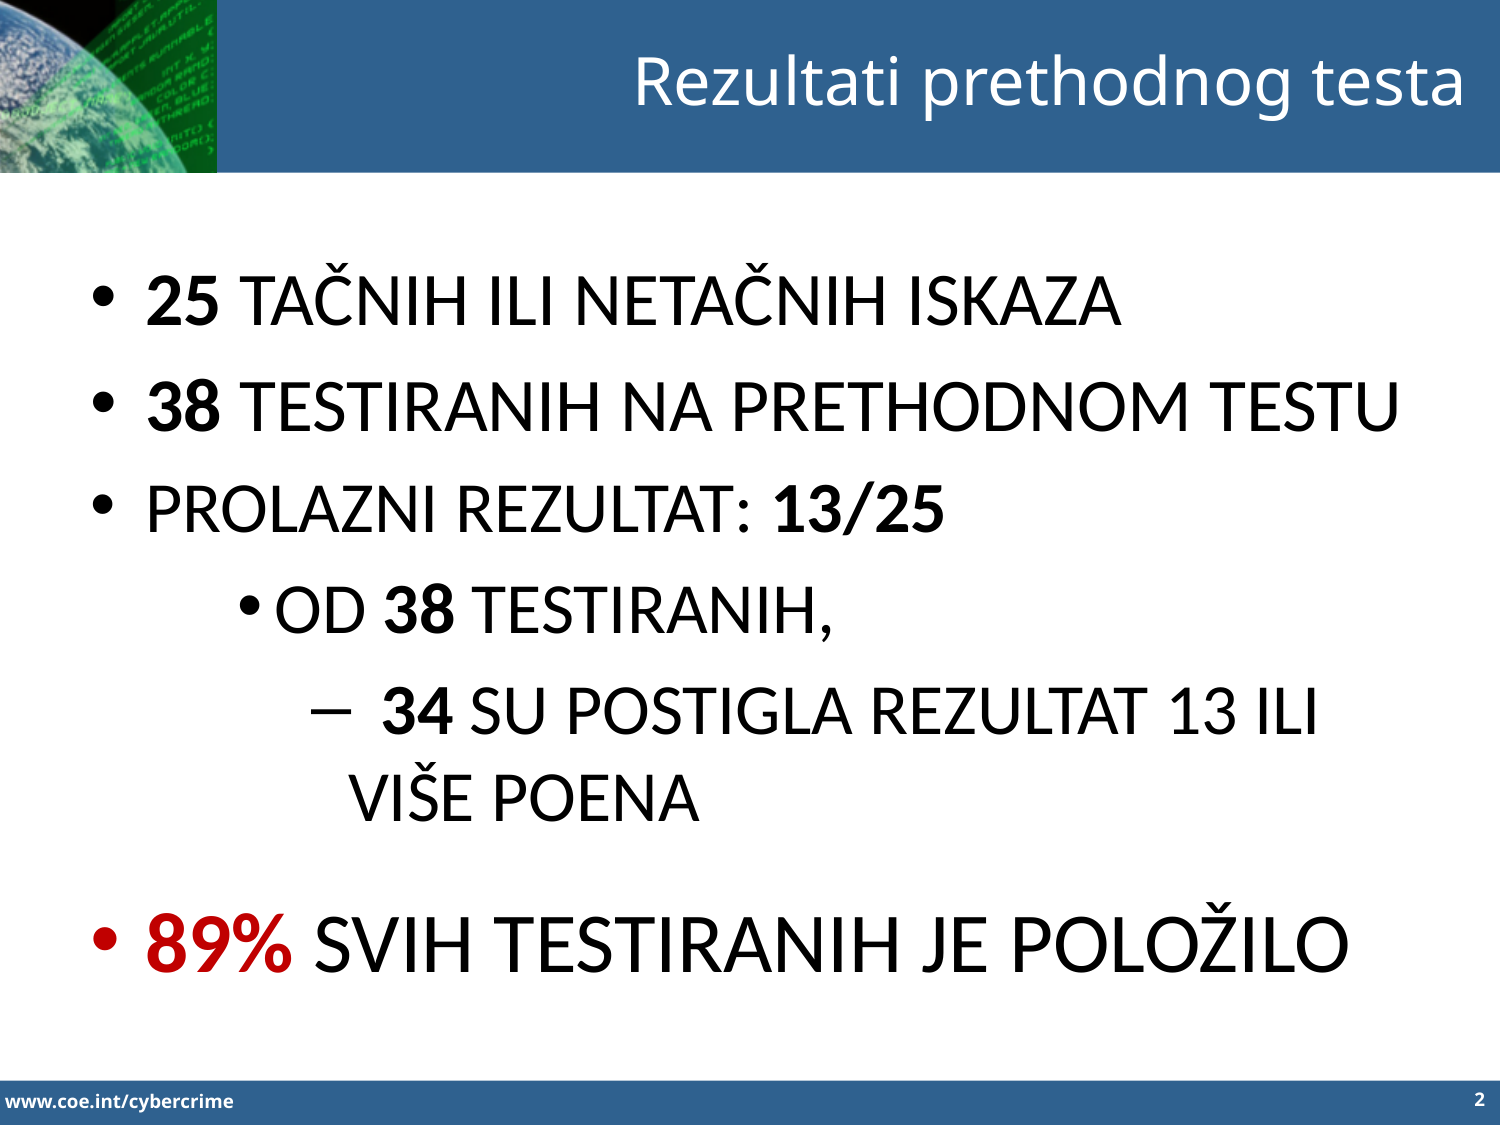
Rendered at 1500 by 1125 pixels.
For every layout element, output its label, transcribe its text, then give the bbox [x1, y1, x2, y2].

text_box 25 TAČNIH ILI NETAČNIH ISKAZA 38 TESTIRANIH NA PRETHODNOM TESTU PROLAZNI REZULTAT: 13/25 OD 38 TESTIRANIH, 34 SU POSTIGLA REZULTAT 13 ILI VIŠE POENA 89% SVIH TESTIRANIH JE POLOŽILO [74, 241, 1425, 1067]
text_box Rezultati prethodnog testa [230, 31, 1483, 126]
picture [0, 1, 217, 173]
